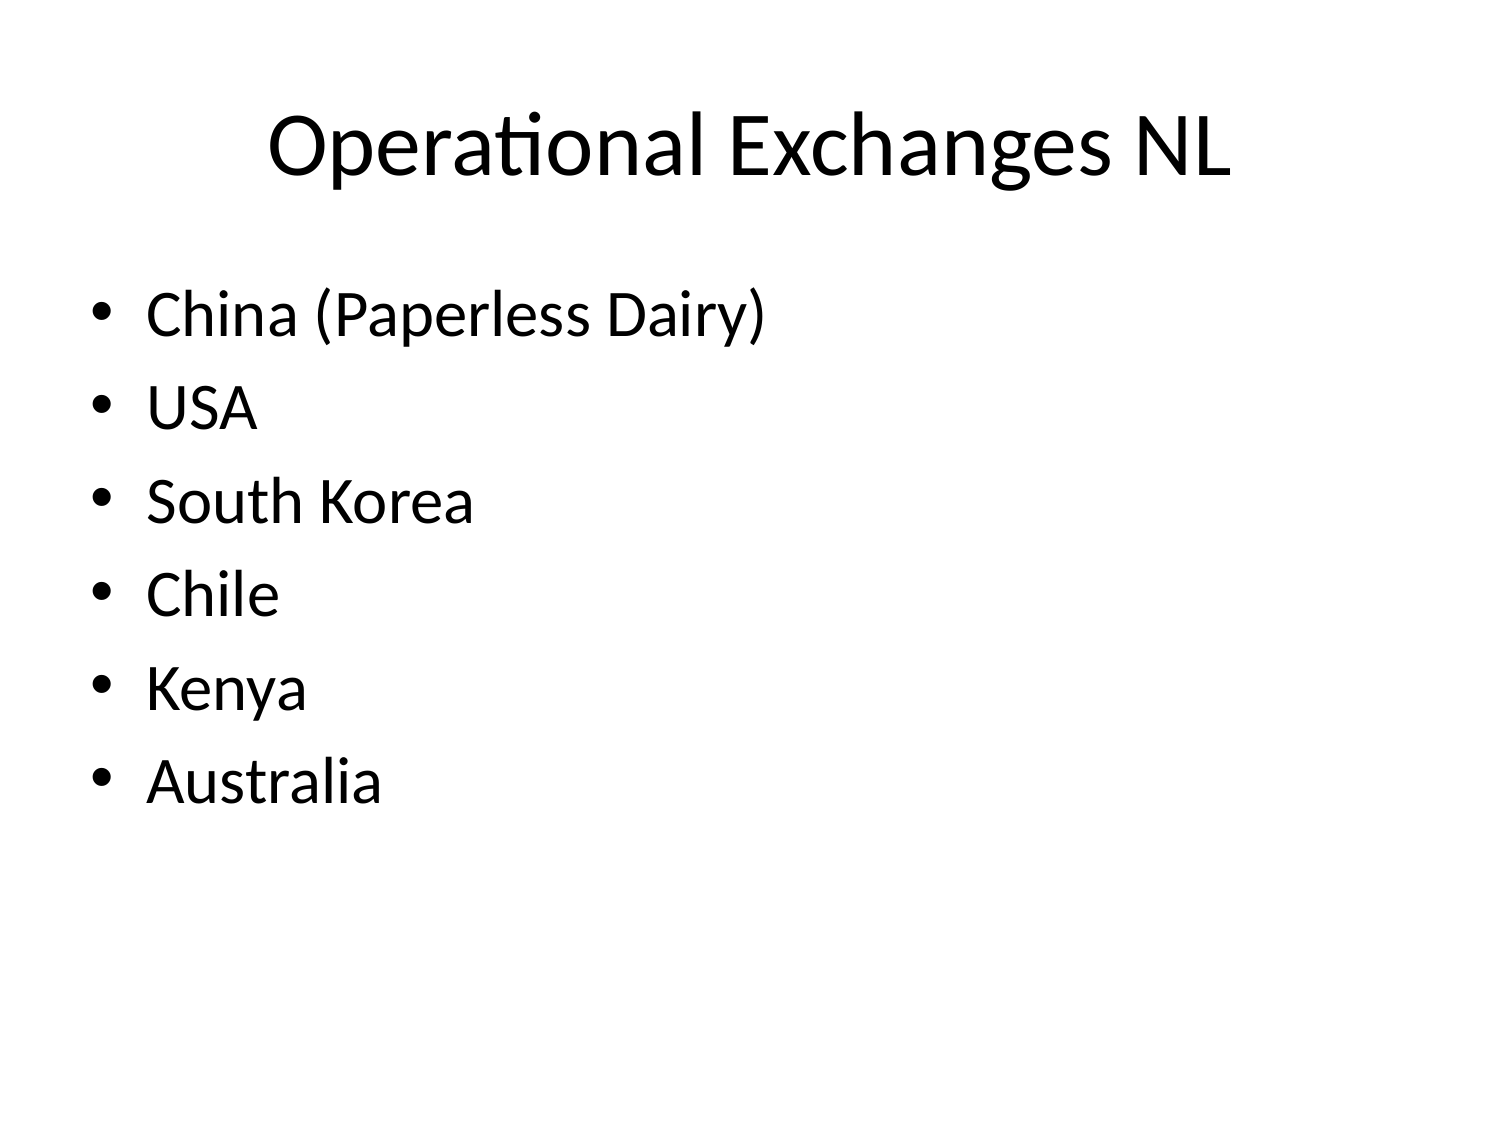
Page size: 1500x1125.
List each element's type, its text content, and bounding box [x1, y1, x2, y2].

title Operational Exchanges NL [75, 45, 1425, 233]
list China (Paperless Dairy) USA South Korea Chile Kenya Australia [75, 262, 1425, 1005]
